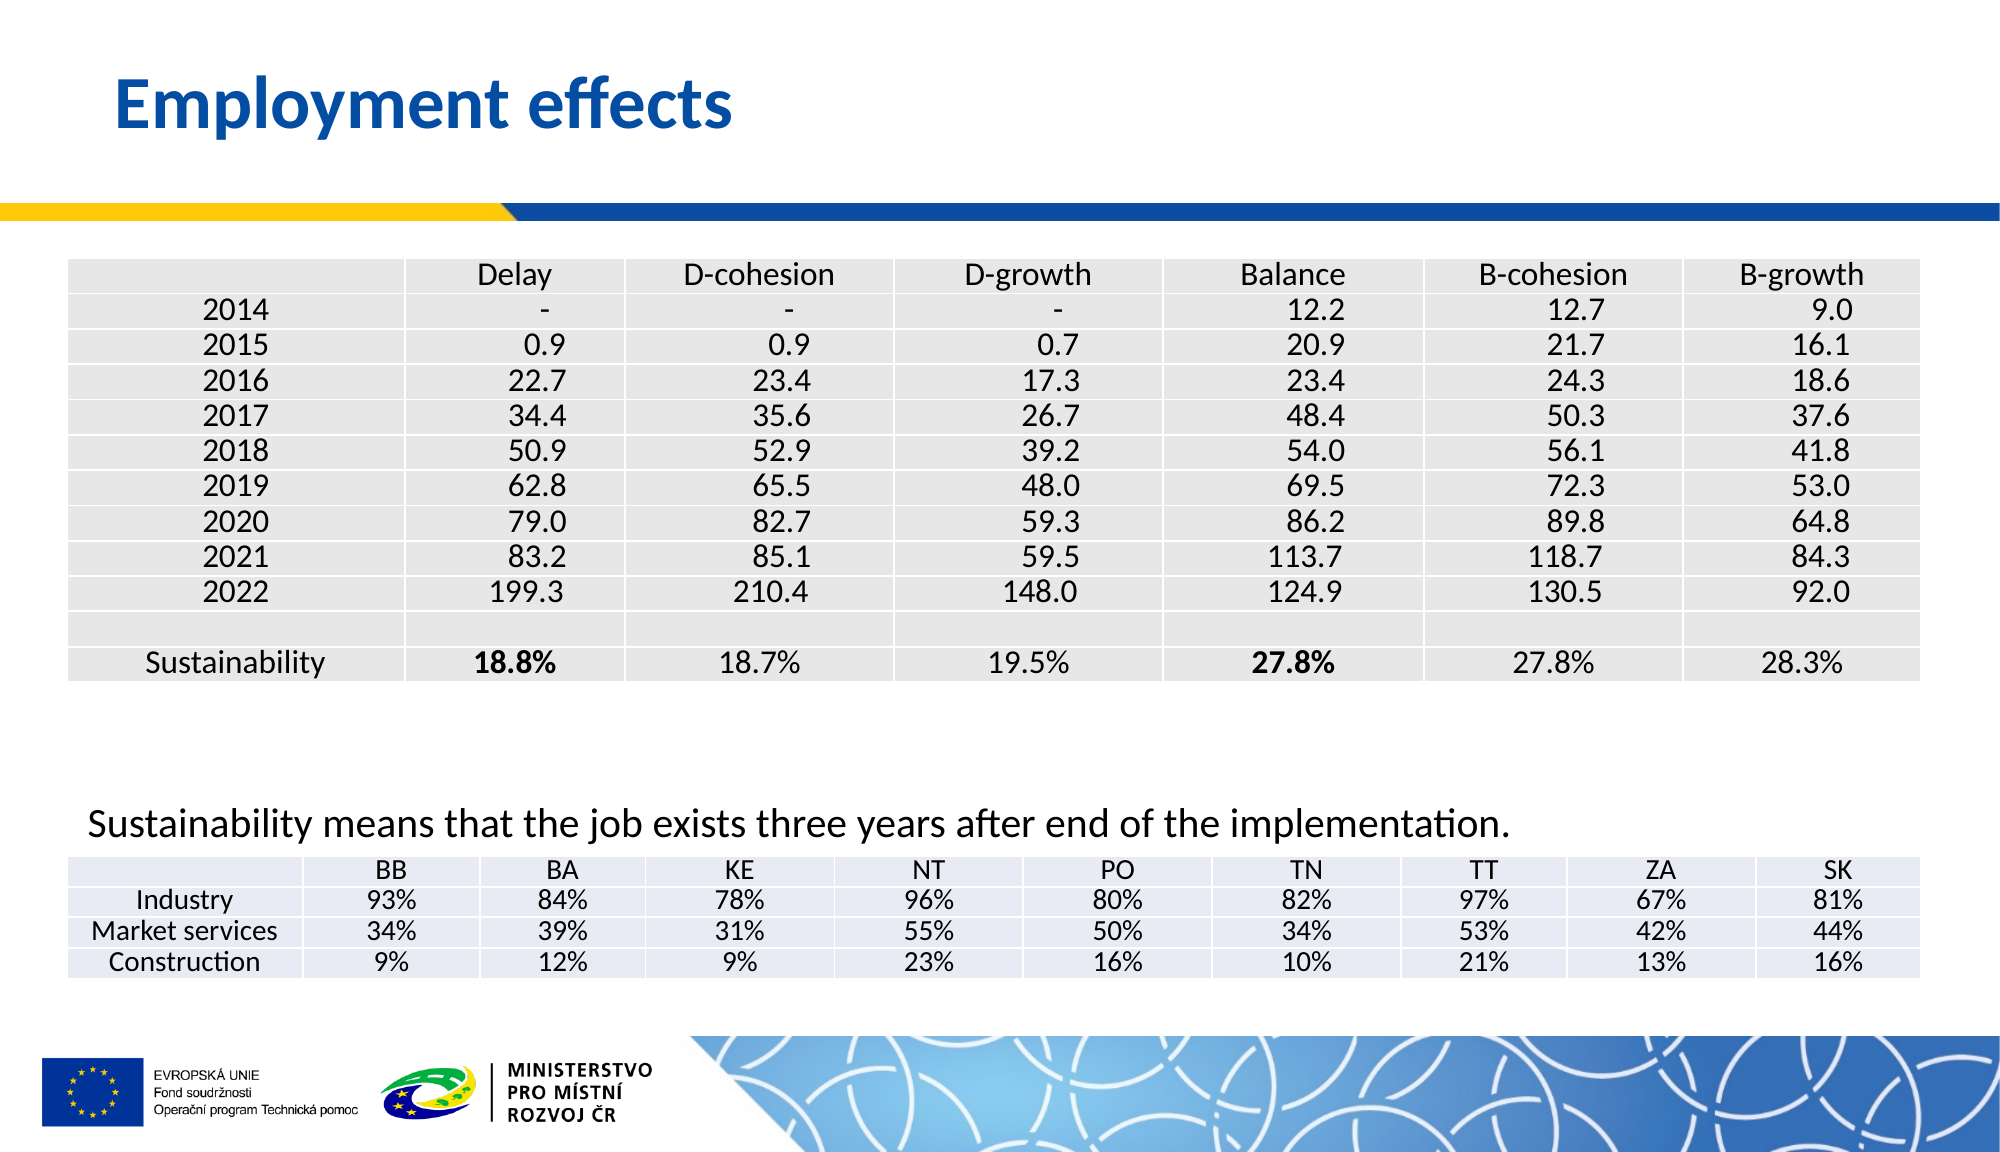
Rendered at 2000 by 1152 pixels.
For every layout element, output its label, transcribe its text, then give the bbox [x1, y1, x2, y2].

table_cell 83.2 [406, 542, 624, 575]
table_cell 10% [1213, 949, 1400, 978]
table_cell [68, 612, 404, 646]
table_cell 2015 [68, 330, 404, 363]
table_cell 92.0 [1684, 577, 1920, 610]
table_cell 64.8 [1684, 506, 1920, 540]
table_cell 20.9 [1164, 330, 1423, 363]
table_cell 84% [481, 888, 645, 916]
table_header [68, 857, 302, 886]
table_cell 12.2 [1164, 294, 1423, 328]
table_cell 26.7 [895, 400, 1162, 434]
table_cell 2022 [68, 577, 404, 610]
table_cell 41.8 [1684, 436, 1920, 469]
table_cell [626, 612, 893, 646]
table_cell 79.0 [406, 506, 624, 540]
table_cell 2014 [68, 294, 404, 328]
table_cell 27.8% [1164, 648, 1423, 681]
table_header D-growth [895, 259, 1162, 293]
table_cell 42% [1568, 918, 1755, 947]
table_cell 19.5% [895, 648, 1162, 681]
table_cell 78% [646, 888, 834, 916]
table_cell 16% [1024, 949, 1211, 978]
table_cell 52.9 [626, 436, 893, 469]
table_cell 85.1 [626, 542, 893, 575]
table_cell 93% [304, 888, 479, 916]
table_cell 62.8 [406, 471, 624, 505]
table_cell 23.4 [1164, 365, 1423, 399]
table_cell 12% [481, 949, 645, 978]
picture [0, 203, 2000, 221]
table_cell 22.7 [406, 365, 624, 399]
table_cell 50% [1024, 918, 1211, 947]
table_header B-growth [1684, 259, 1920, 293]
table_cell 9% [304, 949, 479, 978]
table_cell 84.3 [1684, 542, 1920, 575]
table_cell 82% [1213, 888, 1400, 916]
table_cell 17.3 [895, 365, 1162, 399]
table_cell [1684, 612, 1920, 646]
table_header NT [835, 857, 1022, 886]
table_cell 113.7 [1164, 542, 1423, 575]
table_cell Market services [68, 918, 302, 947]
table_cell [1425, 612, 1682, 646]
table_cell 54.0 [1164, 436, 1423, 469]
title Employment effects [99, 46, 1900, 198]
table_cell - [626, 294, 893, 328]
table_cell Industry [68, 888, 302, 916]
table_cell Sustainability [68, 648, 404, 681]
table_cell 48.0 [895, 471, 1162, 505]
table_cell 82.7 [626, 506, 893, 540]
table_cell 2019 [68, 471, 404, 505]
table_cell 56.1 [1425, 436, 1682, 469]
table_cell 34% [304, 918, 479, 947]
table_cell 2020 [68, 506, 404, 540]
table_header PO [1024, 857, 1211, 886]
table_cell 9.0 [1684, 294, 1920, 328]
table_cell 130.5 [1425, 577, 1682, 610]
text_box Sustainability means that the job exists three years after end of the implementation. [72, 788, 1900, 854]
table_cell 118.7 [1425, 542, 1682, 575]
table_cell 48.4 [1164, 400, 1423, 434]
table_cell 23.4 [626, 365, 893, 399]
table_cell 31% [646, 918, 834, 947]
table_header B-cohesion [1425, 259, 1682, 293]
table_cell 2017 [68, 400, 404, 434]
table_cell 86.2 [1164, 506, 1423, 540]
table_header ZA [1568, 857, 1755, 886]
table_cell 24.3 [1425, 365, 1682, 399]
table_cell 21.7 [1425, 330, 1682, 363]
table_cell 2021 [68, 542, 404, 575]
table_cell 59.3 [895, 506, 1162, 540]
table_cell 16.1 [1684, 330, 1920, 363]
table_cell 53.0 [1684, 471, 1920, 505]
table_cell 28.3% [1684, 648, 1920, 681]
table_cell 39% [481, 918, 645, 947]
table_cell 9% [646, 949, 834, 978]
table_cell 0.9 [406, 330, 624, 363]
table_cell 80% [1024, 888, 1211, 916]
table_cell 67% [1568, 888, 1755, 916]
table_cell 18.7% [626, 648, 893, 681]
table_cell 199.3 [406, 577, 624, 610]
table_cell 27.8% [1425, 648, 1682, 681]
table_header D-cohesion [626, 259, 893, 293]
table_cell 34.4 [406, 400, 624, 434]
table_cell 12.7 [1425, 294, 1682, 328]
table_header BA [481, 857, 645, 886]
table_cell 23% [835, 949, 1022, 978]
table_cell 53% [1402, 918, 1566, 947]
table_cell 21% [1402, 949, 1566, 978]
table_cell 81% [1757, 888, 1920, 916]
table_cell 39.2 [895, 436, 1162, 469]
table_header KE [646, 857, 834, 886]
table_cell 2018 [68, 436, 404, 469]
table_cell Construction [68, 949, 302, 978]
table_cell 50.9 [406, 436, 624, 469]
table_cell 65.5 [626, 471, 893, 505]
table_cell 50.3 [1425, 400, 1682, 434]
table_cell 210.4 [626, 577, 893, 610]
table_cell 0.9 [626, 330, 893, 363]
table_cell - [895, 294, 1162, 328]
table_cell 34% [1213, 918, 1400, 947]
table_cell [406, 612, 624, 646]
table_header SK [1757, 857, 1920, 886]
picture [19, 1035, 674, 1149]
table_cell 124.9 [1164, 577, 1423, 610]
table_cell 18.6 [1684, 365, 1920, 399]
table_cell 16% [1757, 949, 1920, 978]
table_cell 148.0 [895, 577, 1162, 610]
table_header BB [304, 857, 479, 886]
picture [680, 1036, 2000, 1152]
table_cell 13% [1568, 949, 1755, 978]
table_header [68, 259, 404, 293]
table_cell 55% [835, 918, 1022, 947]
table_cell 89.8 [1425, 506, 1682, 540]
table_cell [1164, 612, 1423, 646]
table_cell - [406, 294, 624, 328]
table_cell 44% [1757, 918, 1920, 947]
table_cell 97% [1402, 888, 1566, 916]
table_cell 18.8% [406, 648, 624, 681]
table_cell 37.6 [1684, 400, 1920, 434]
table_cell 35.6 [626, 400, 893, 434]
table_cell 69.5 [1164, 471, 1423, 505]
table_header Balance [1164, 259, 1423, 293]
table_header TT [1402, 857, 1566, 886]
table_cell 72.3 [1425, 471, 1682, 505]
table_cell 96% [835, 888, 1022, 916]
table_cell [895, 612, 1162, 646]
table_header Delay [406, 259, 624, 293]
table_cell 59.5 [895, 542, 1162, 575]
table_cell 2016 [68, 365, 404, 399]
table_header TN [1213, 857, 1400, 886]
table_cell 0.7 [895, 330, 1162, 363]
